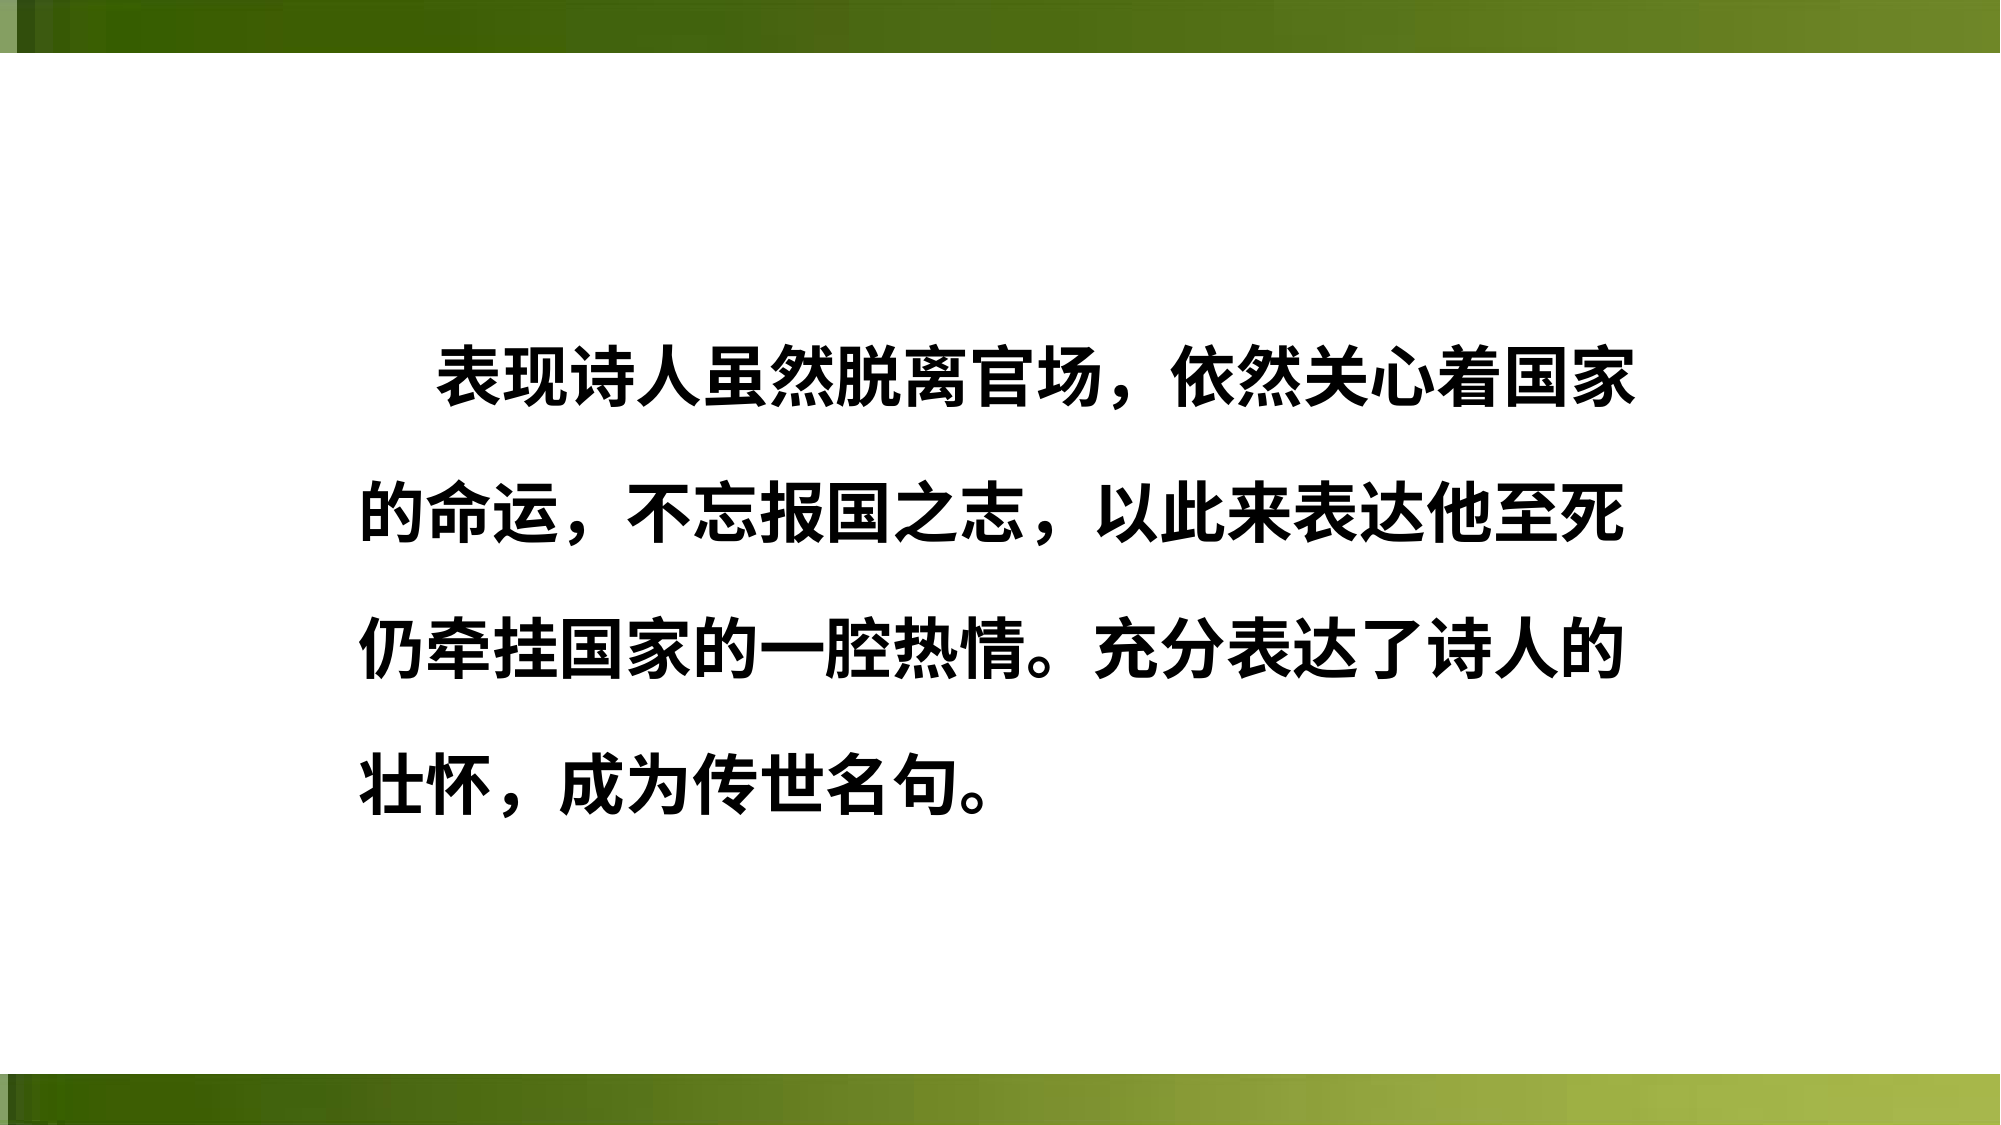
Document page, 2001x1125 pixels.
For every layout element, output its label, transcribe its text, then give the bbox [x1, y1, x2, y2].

picture [0, 1074, 2000, 1125]
picture [0, 0, 2000, 53]
text_box 表现诗人虽然脱离官场，依然关心着国家的命运，不忘报国之志，以此来表达他至死仍牵挂国家的一腔热情。充分表达了诗人的壮怀，成为传世名句。 [343, 271, 1656, 831]
